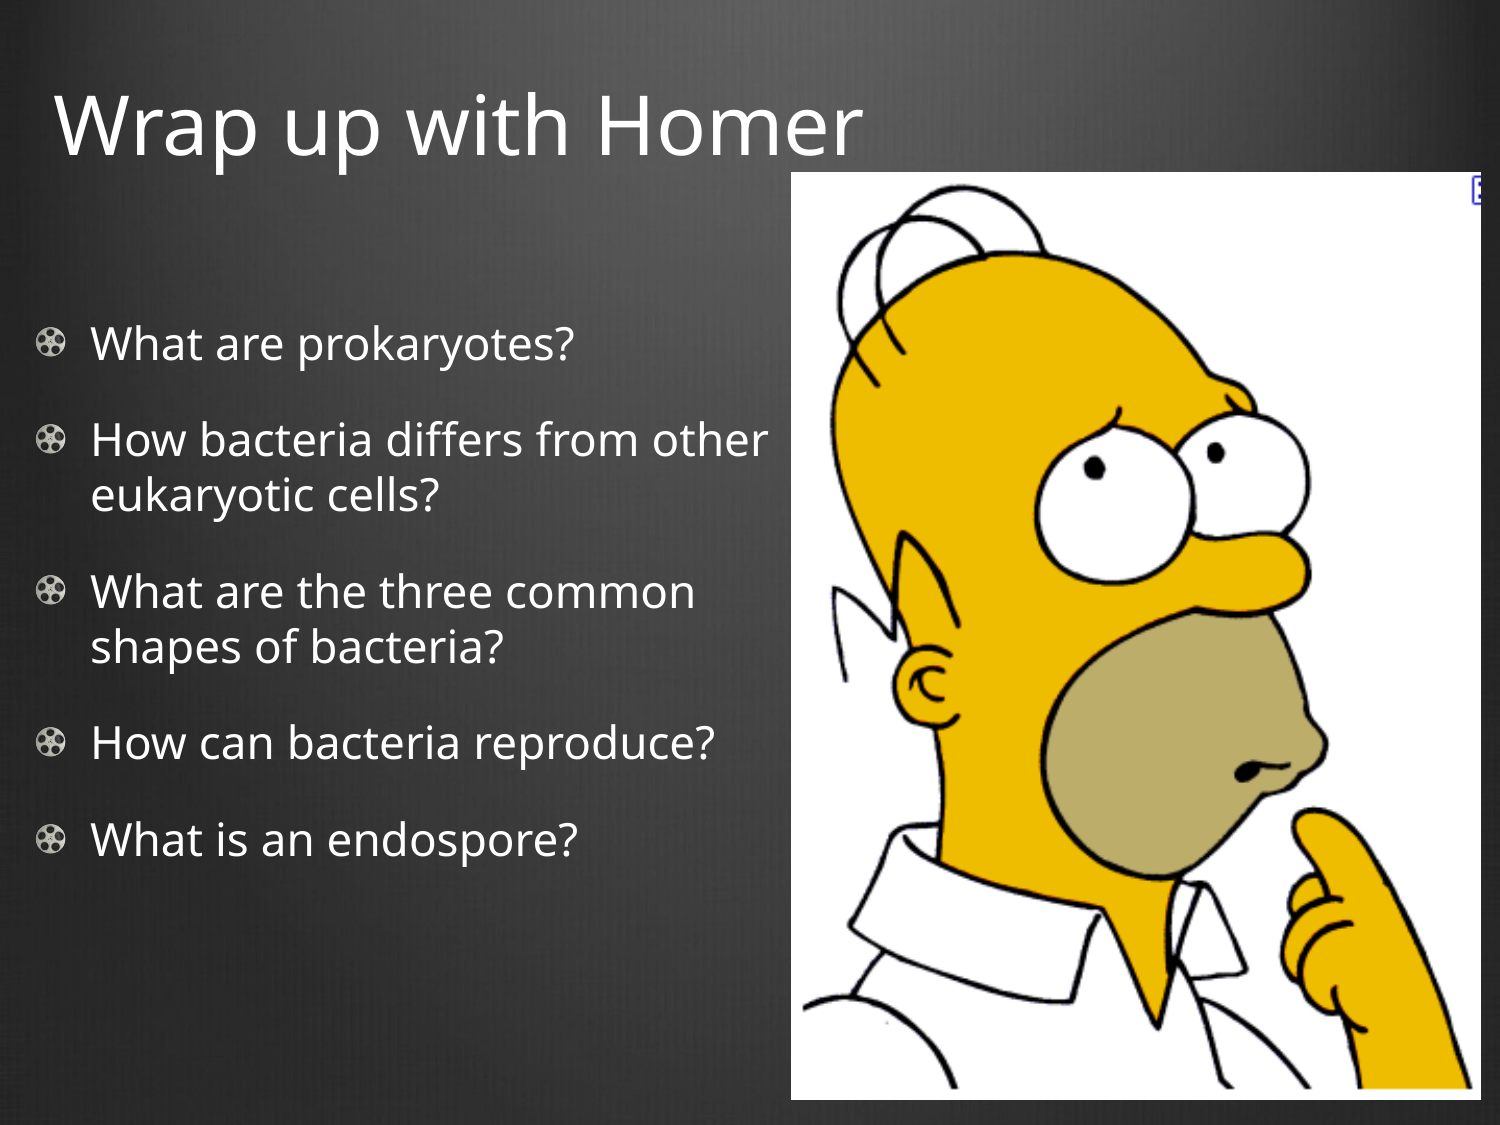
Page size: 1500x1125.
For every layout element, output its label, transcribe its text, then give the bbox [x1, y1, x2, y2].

picture [34, 725, 67, 758]
title Wrap up with Homer [19, 19, 901, 225]
list What are prokaryotes? How bacteria differs from other eukaryotic cells? What are the three common shapes of bacteria? How can bacteria reproduce? What is an endospore? [19, 306, 787, 1047]
picture [791, 172, 1482, 1100]
picture [34, 422, 67, 455]
picture [34, 822, 67, 855]
picture [34, 325, 67, 358]
picture [34, 573, 67, 606]
